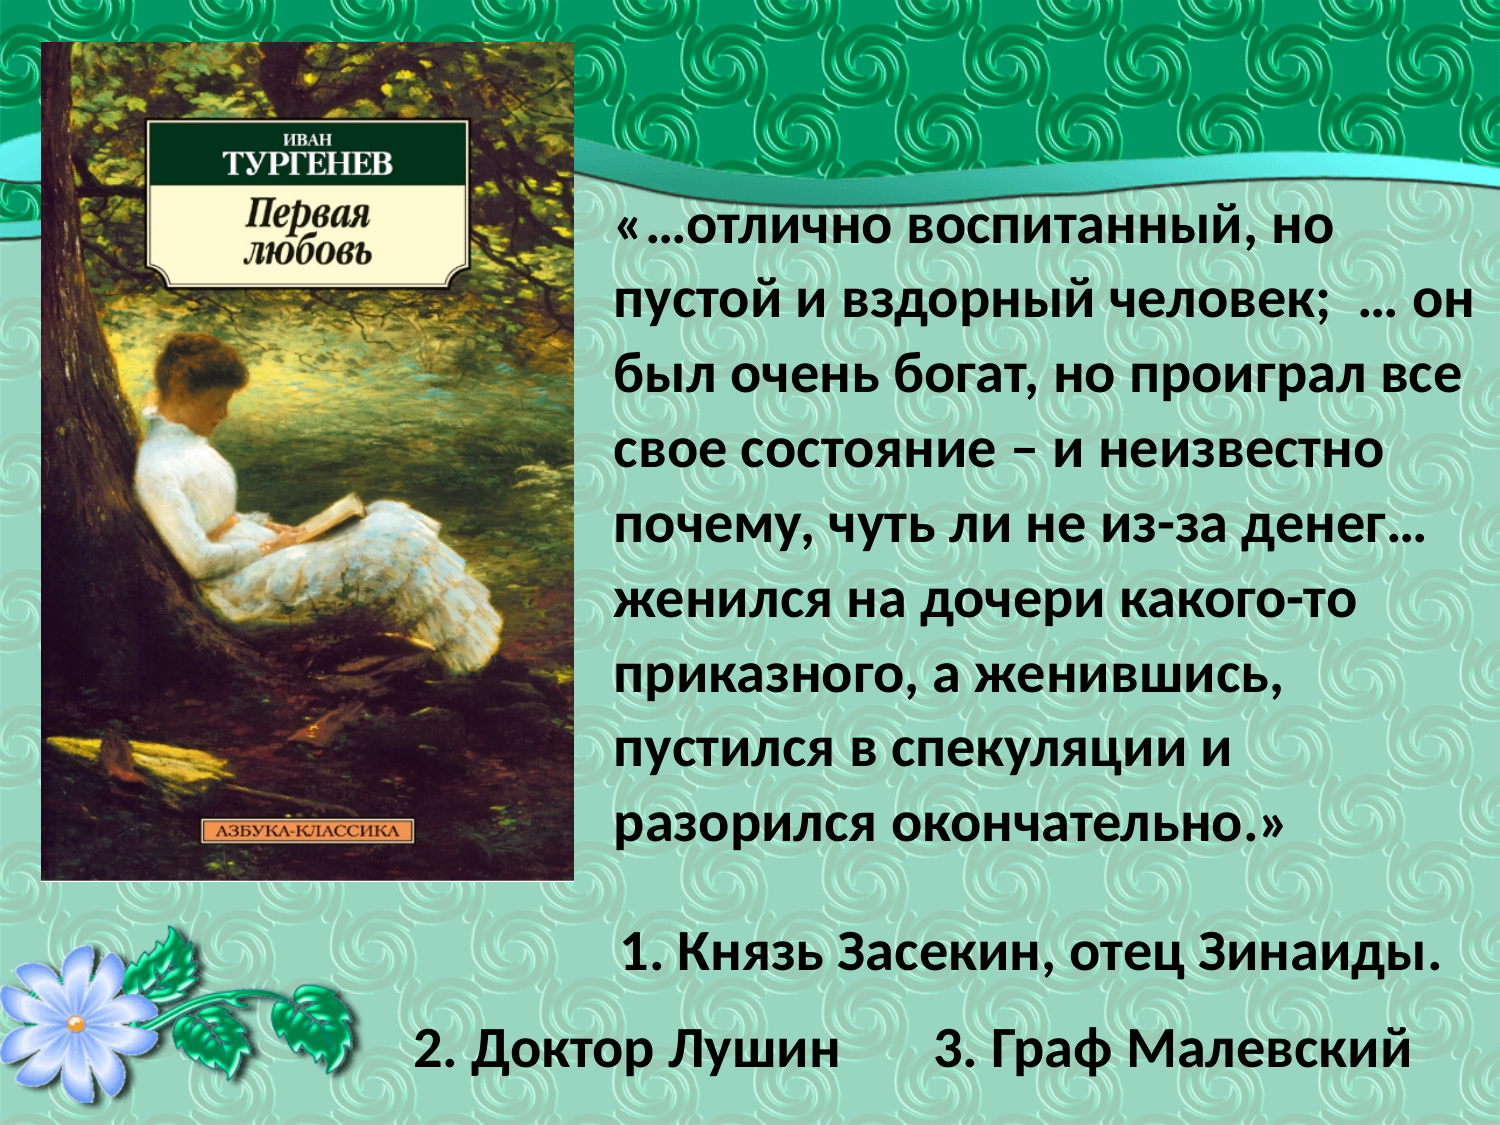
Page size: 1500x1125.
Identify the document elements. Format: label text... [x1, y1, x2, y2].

text_box 3. Граф Малевский [918, 990, 1428, 1087]
text_box 2. Доктор Лушин [398, 1001, 857, 1087]
text_box «…отлично воспитанный, но пустой и вздорный человек; … он был очень богат, но проиграл все свое состояние – и неизвестно почему, чуть ли не из-за денег… женился на дочери какого-то приказного, а женившись, пустился в спекуляции и разорился окончательно.» [599, 172, 1500, 861]
text_box 1. Князь Засекин, отец Зинаиды. [604, 905, 1458, 990]
picture [0, 0, 1500, 1125]
